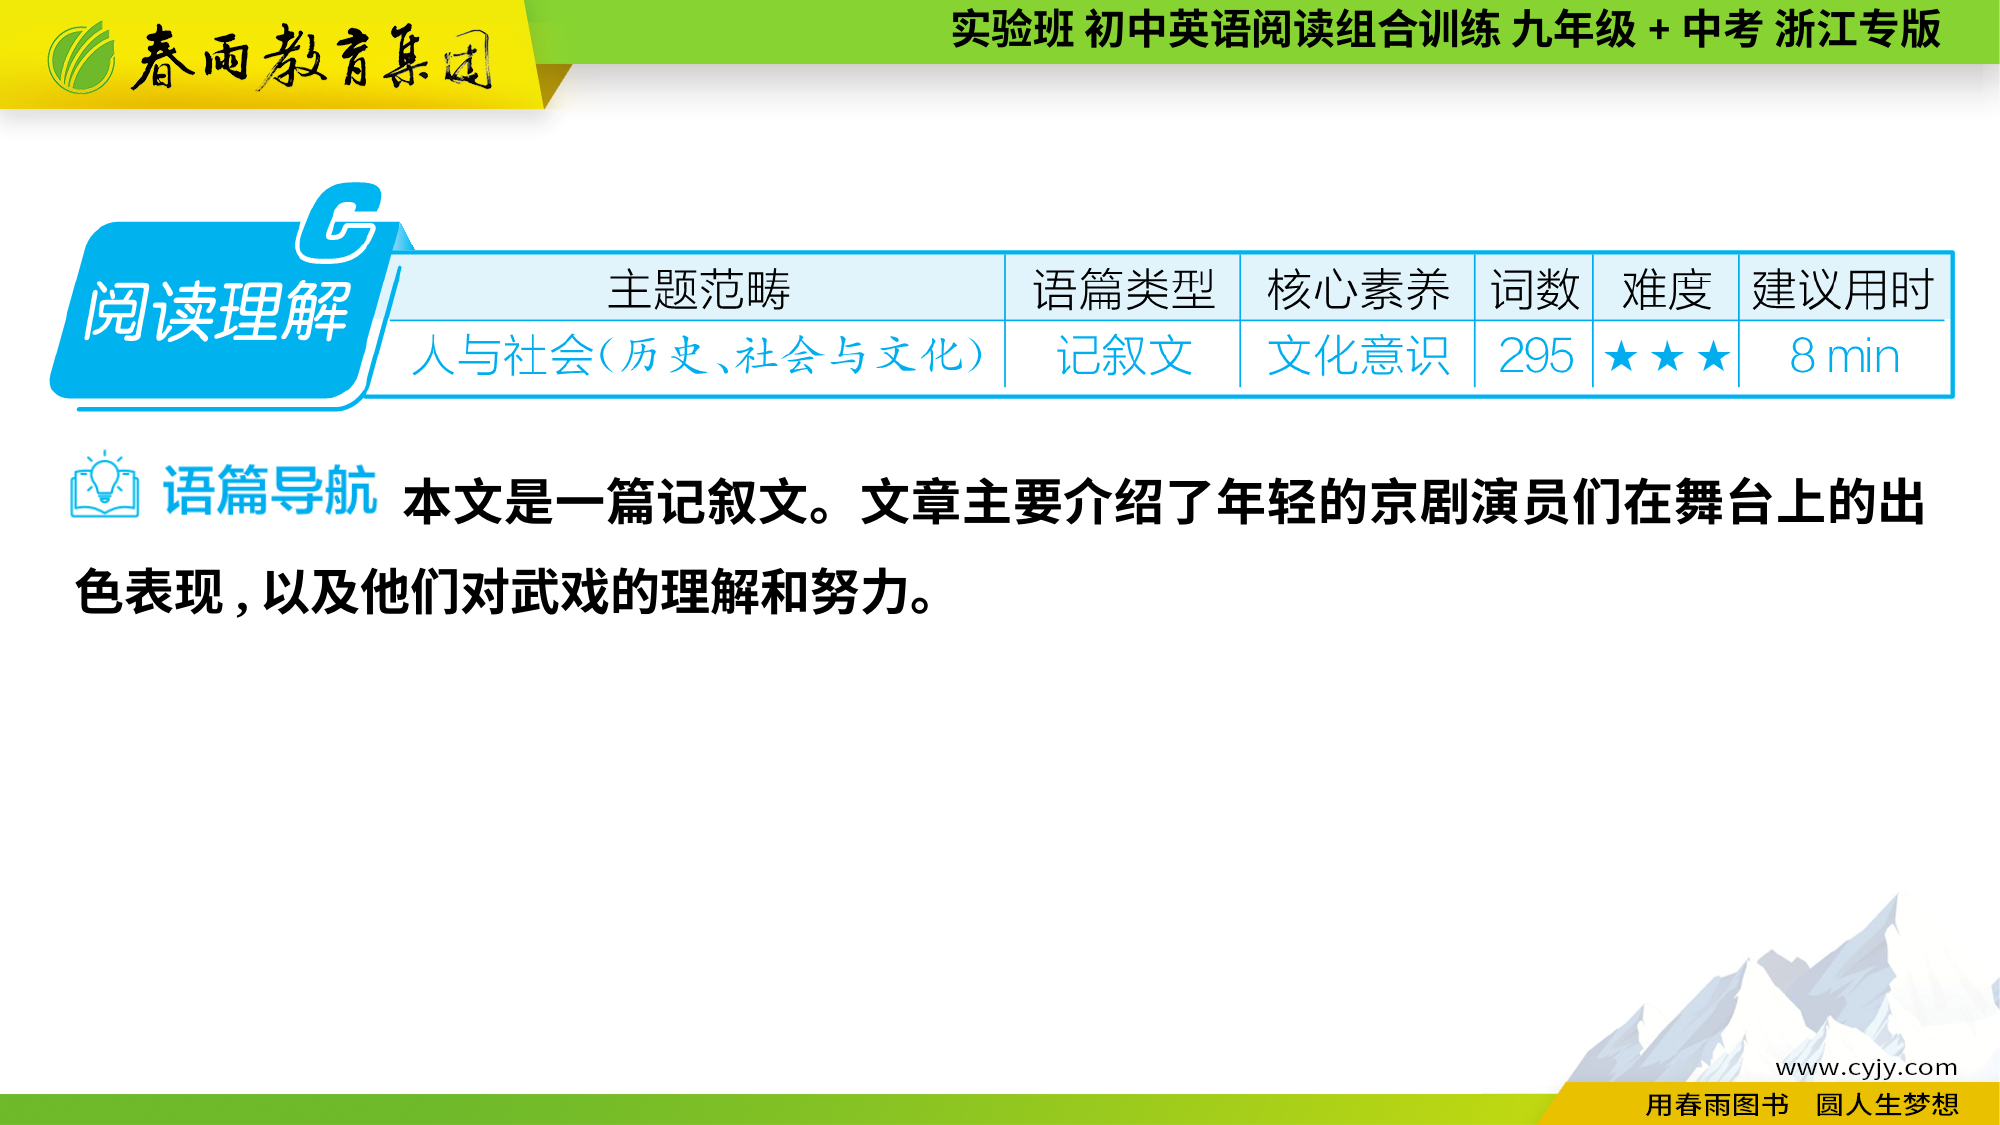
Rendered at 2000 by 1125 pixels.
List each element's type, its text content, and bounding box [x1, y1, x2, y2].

picture [0, 0, 2000, 1125]
list 本文是一篇记叙文。文章主要介绍了年轻的京剧演员们在舞台上的出色表现,以及他们对武戏的理解和努力。 [59, 438, 1944, 619]
